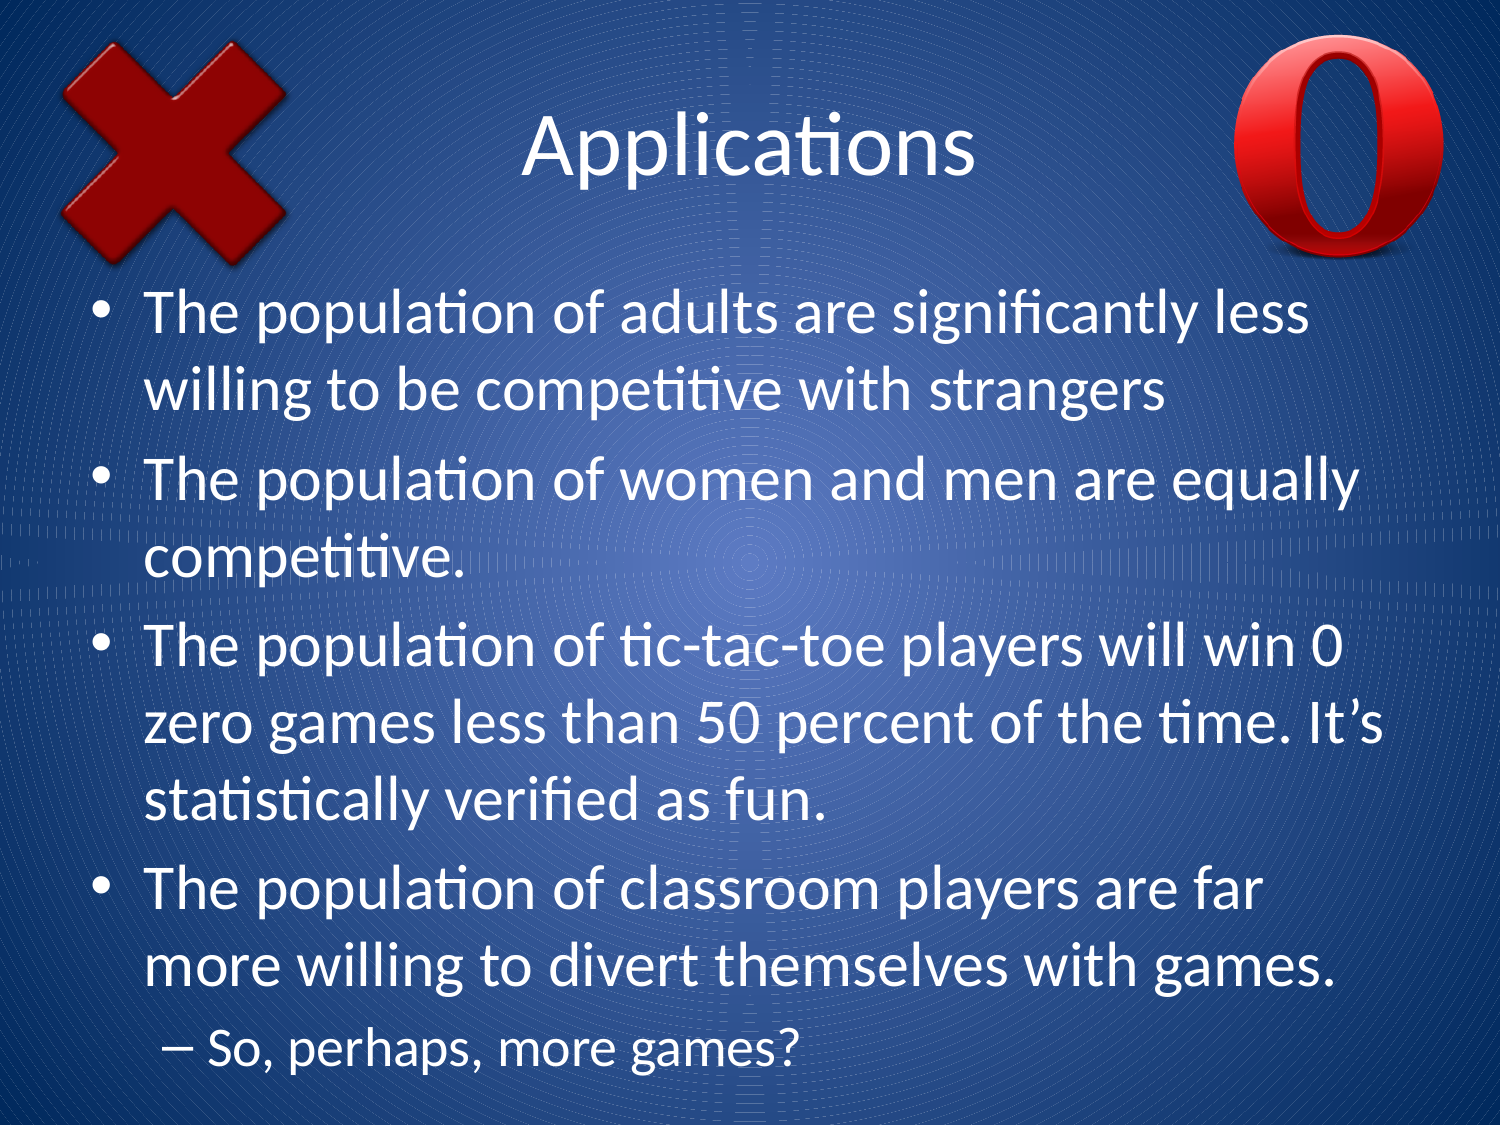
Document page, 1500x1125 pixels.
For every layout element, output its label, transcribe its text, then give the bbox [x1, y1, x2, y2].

title Applications [344, 44, 1209, 233]
picture [6, 0, 339, 318]
picture [1214, 22, 1461, 270]
list The population of adults are significantly less willing to be competitive with strangers The population of women and men are equally competitive. The population of tic-tac-toe players will win 0 zero games less than 50 percent of the time. It’s statistically verified as fun. The population of classroom players are far more willing to divert themselves with games. So, perhaps, more games? [74, 262, 1426, 1088]
